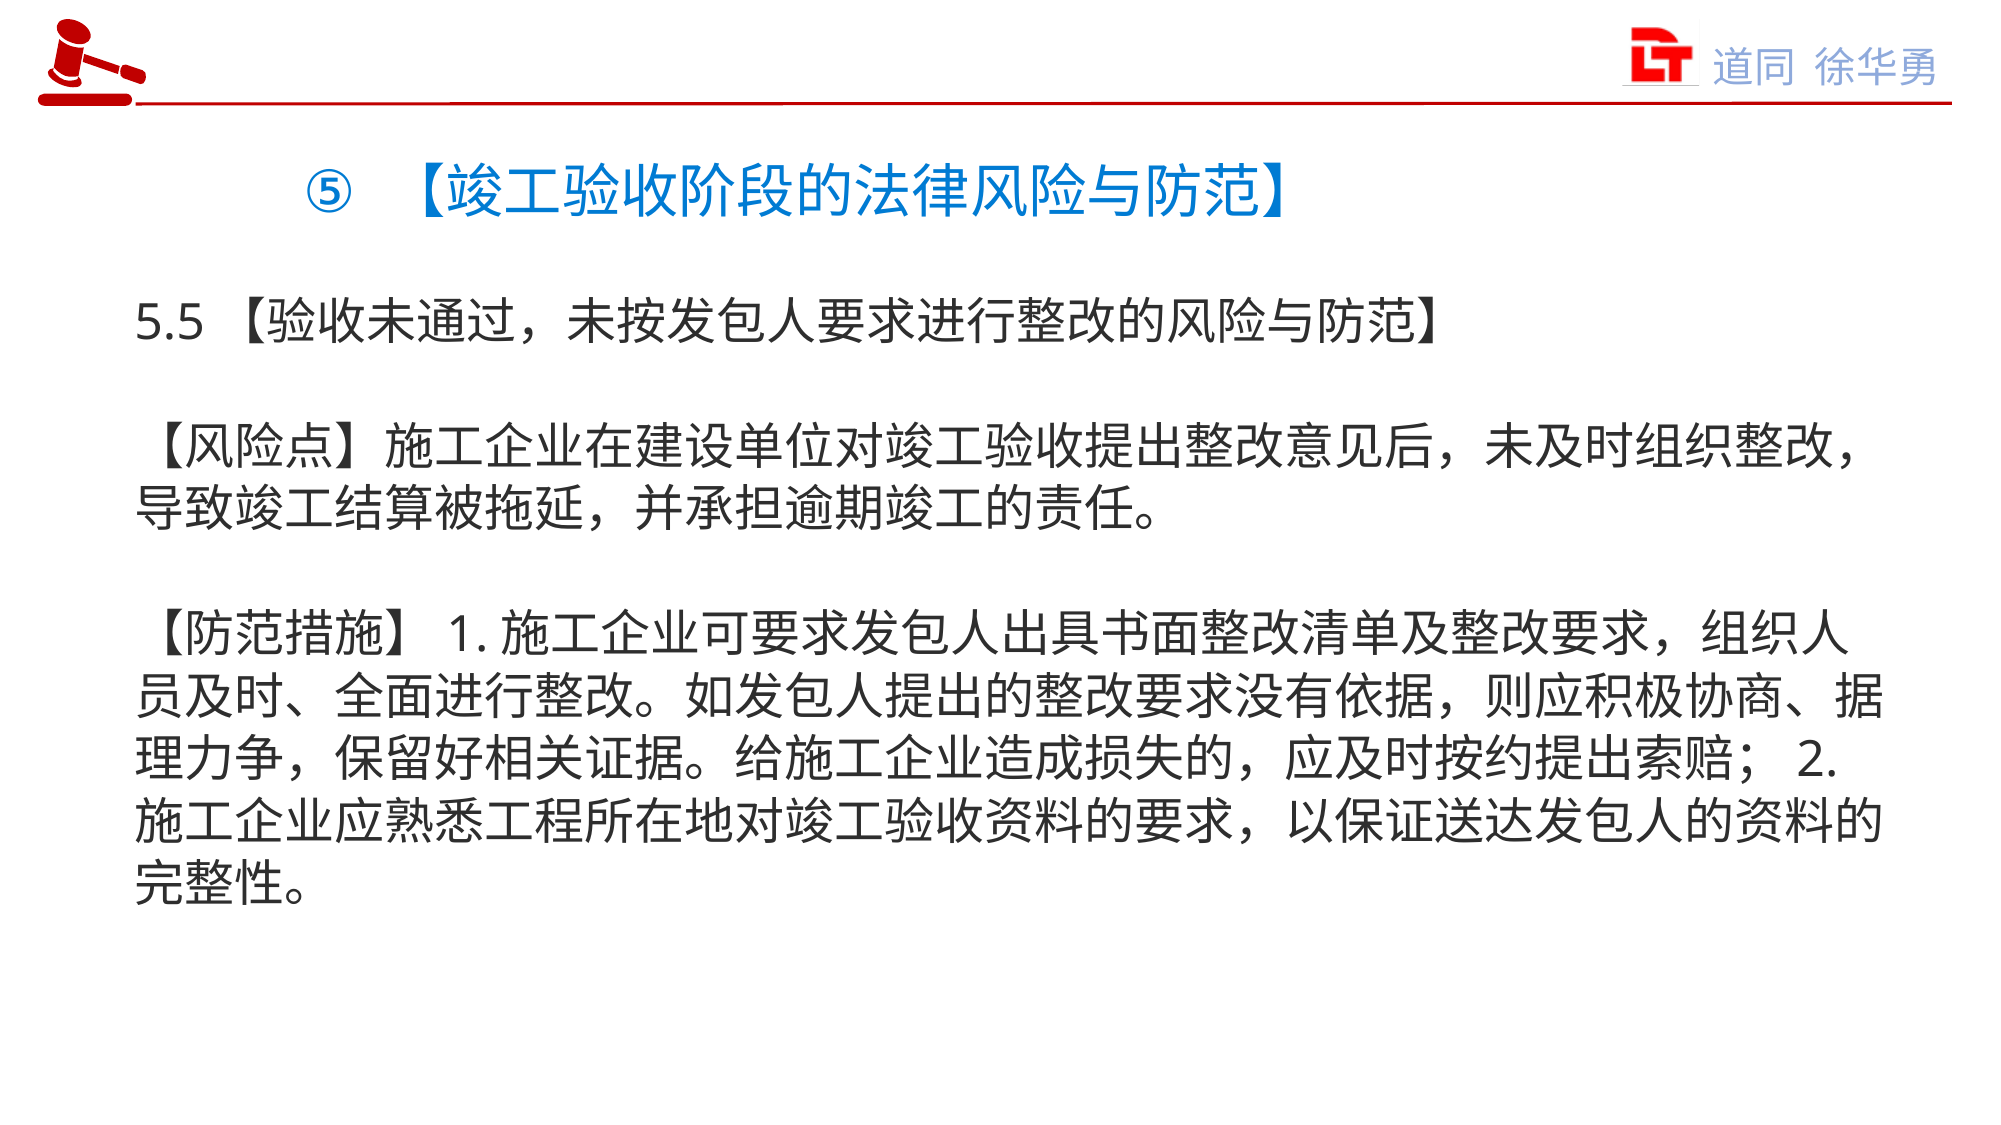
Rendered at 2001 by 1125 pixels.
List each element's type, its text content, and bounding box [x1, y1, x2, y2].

text_box 【竣工验收阶段的法律风险与防范】 5.5【验收未通过，未按发包人要求进行整改的风险与防范】 【风险点】施工企业在建设单位对竣工验收提出整改意见后，未及时组织整改，导致竣工结算被拖延，并承担逾期竣工的责任。 【防范措施】1.施工企业可要求发包人出具书面整改清单及整改要求，组织人员及时、全面进行整改。如发包人提出的整改要求没有依据，则应积极协商、据理力争，保留好相关证据。给施工企业造成损失的，应及时按约提出索赔；2.施工企业应熟悉工程所在地对竣工验收资料的要求，以保证送达发包人的资料的完整性。 [119, 154, 1900, 920]
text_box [37, 17, 1954, 106]
picture [1622, 19, 1699, 97]
